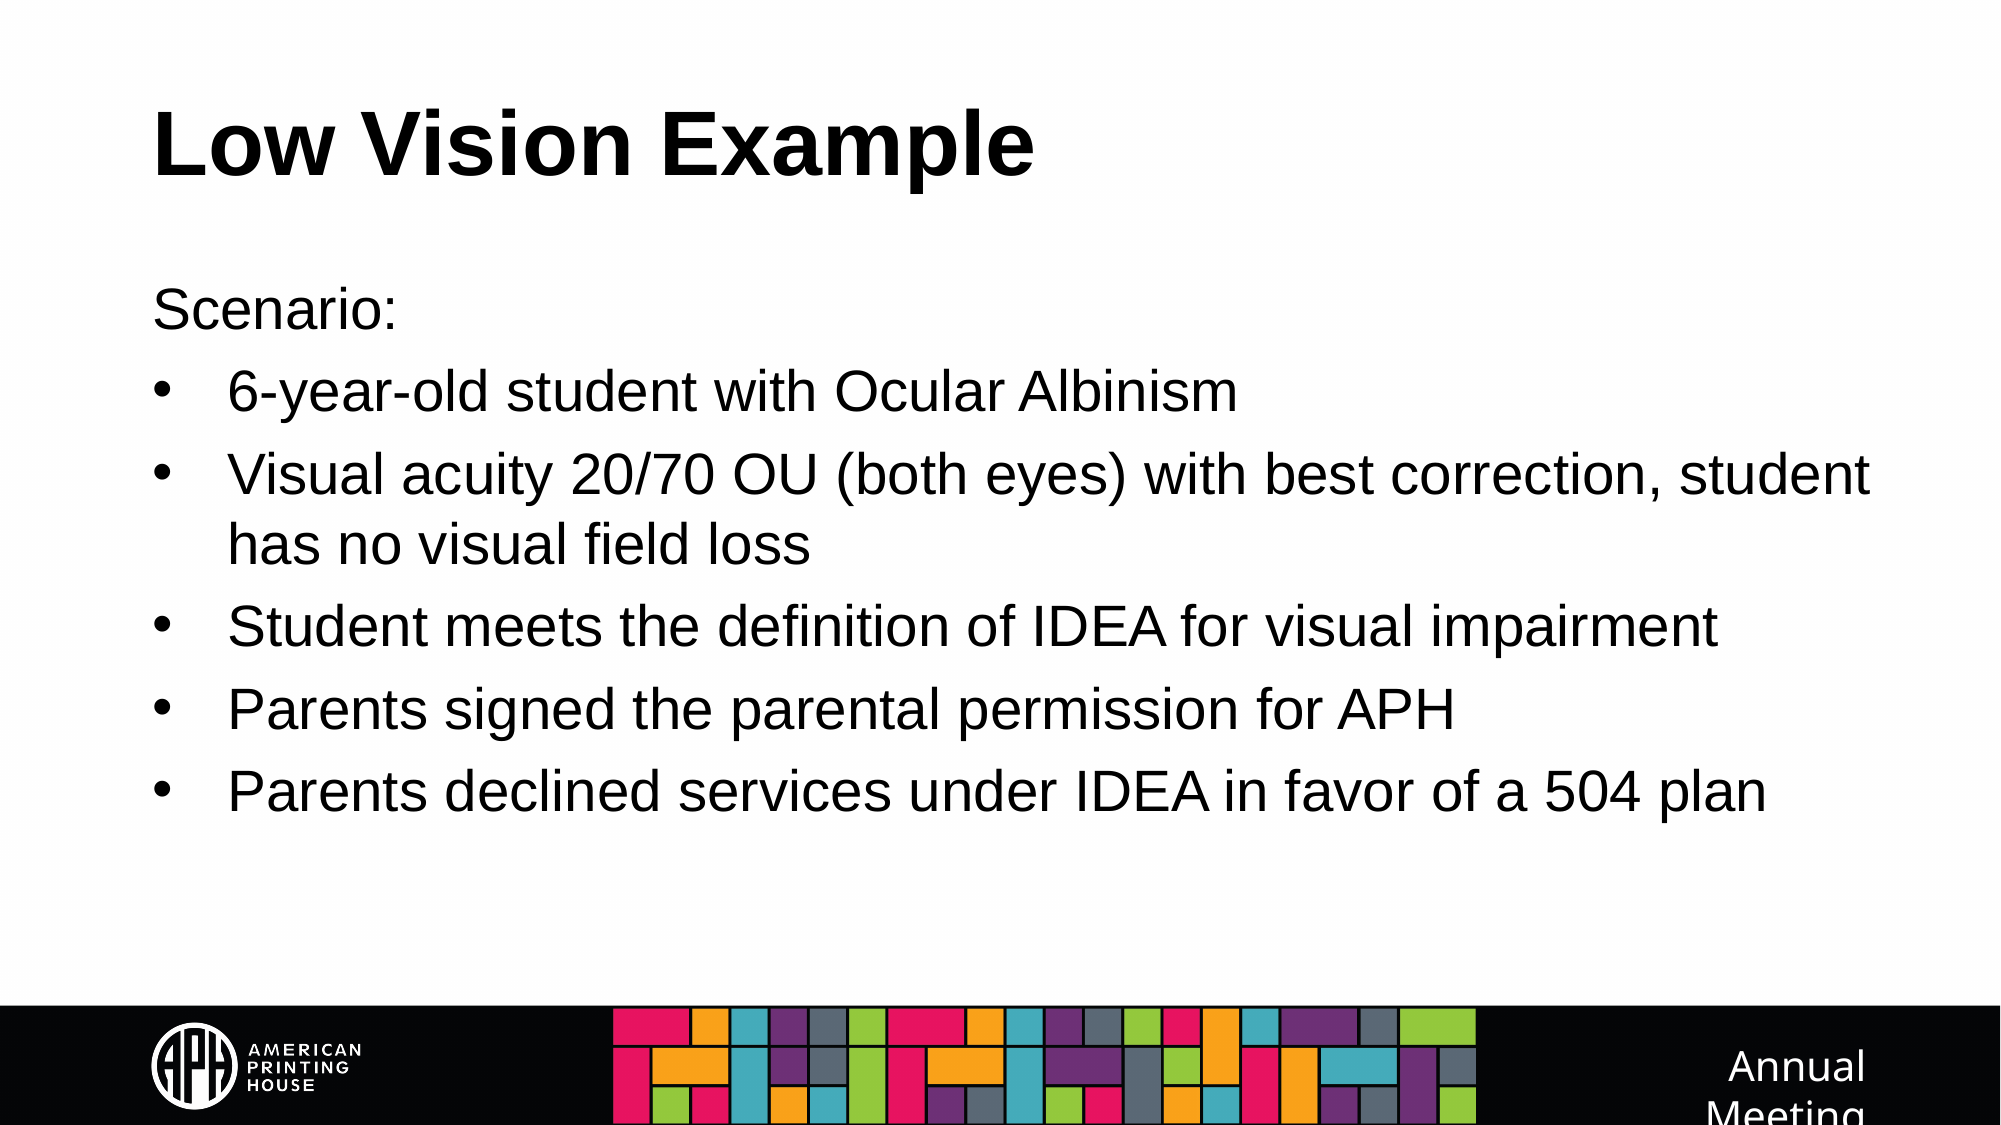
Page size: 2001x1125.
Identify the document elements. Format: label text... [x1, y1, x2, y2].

title Low Vision Example [137, 59, 1863, 232]
list Scenario: 6-year-old student with Ocular Albinism Visual acuity 20/70 OU (both eyes) with best correction, student has no visual field loss Student meets the definition of IDEA for visual impairment Parents signed the parental permission for APH Parents declined services under IDEA in favor of a 504 plan [137, 263, 1948, 871]
picture [0, 0, 2001, 1125]
picture [1821, 1111, 1833, 1125]
picture [1846, 1111, 1858, 1125]
picture [1727, 1107, 1734, 1125]
picture [1711, 1105, 1719, 1125]
picture [1748, 1111, 1760, 1118]
picture [1771, 1111, 1783, 1118]
